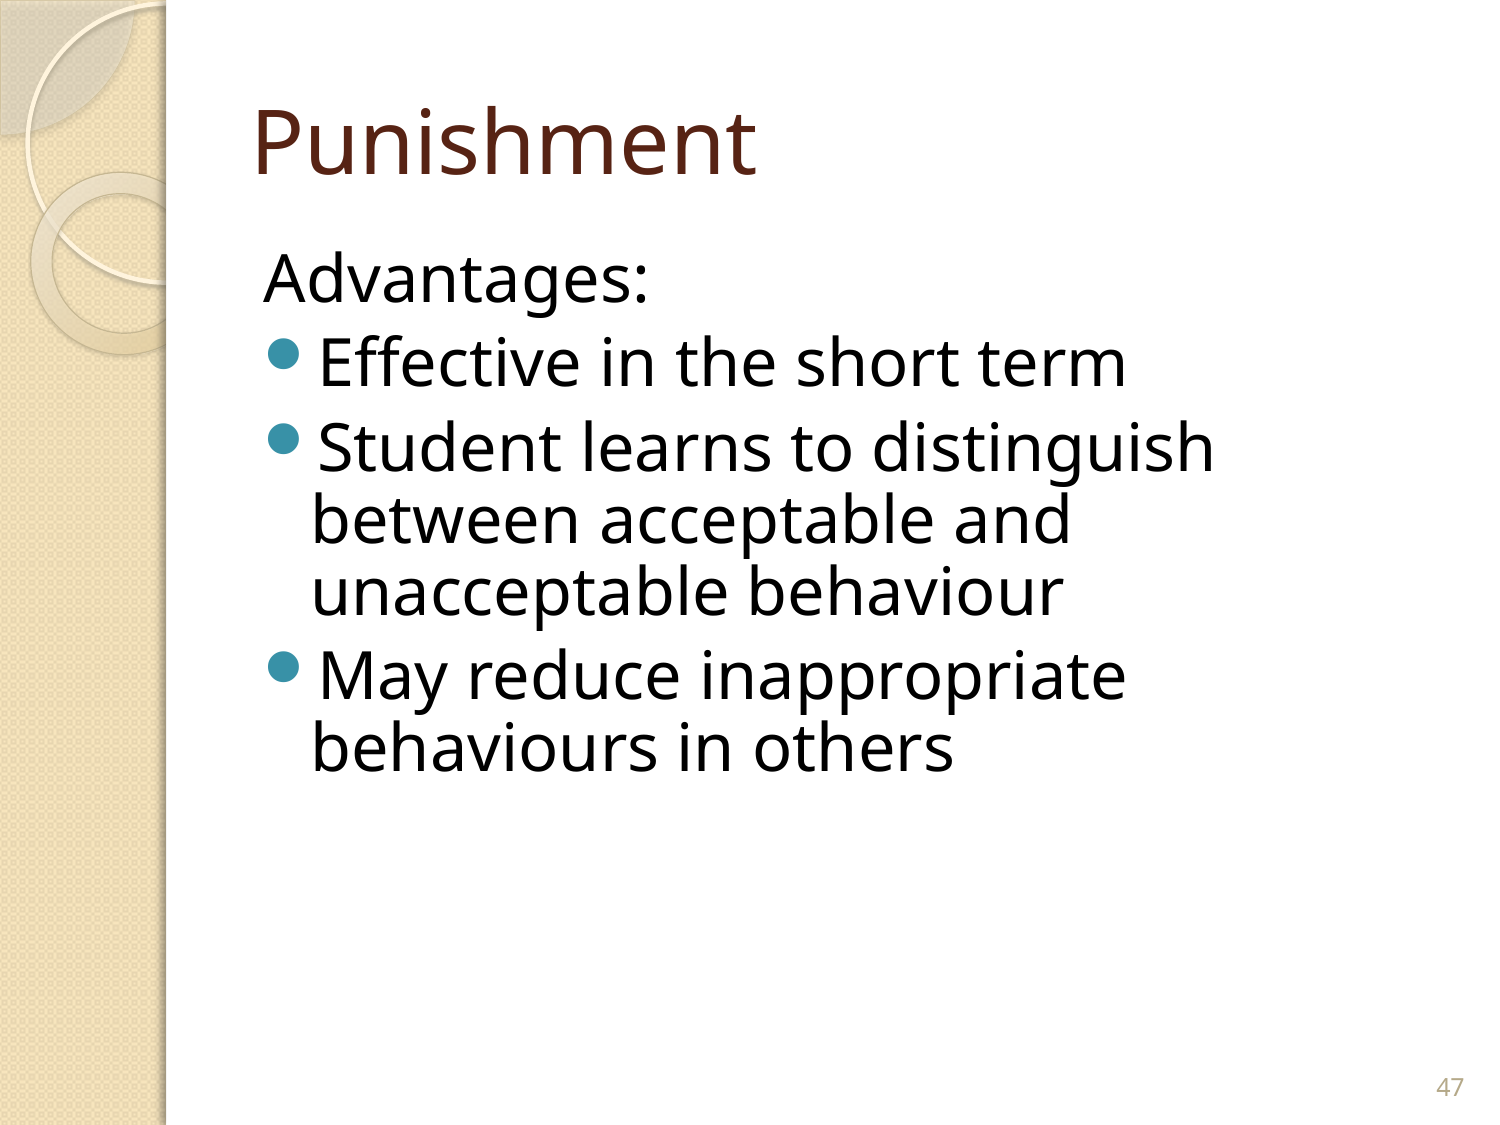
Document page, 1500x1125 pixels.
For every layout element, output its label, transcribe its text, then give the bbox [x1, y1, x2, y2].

slide_number 47 [1413, 1034, 1488, 1113]
list Advantages: Effective in the short term Student learns to distinguish between acceptable and unacceptable behaviour May reduce inappropriate behaviours in others [235, 237, 1466, 1025]
title Punishment [235, 45, 1466, 233]
